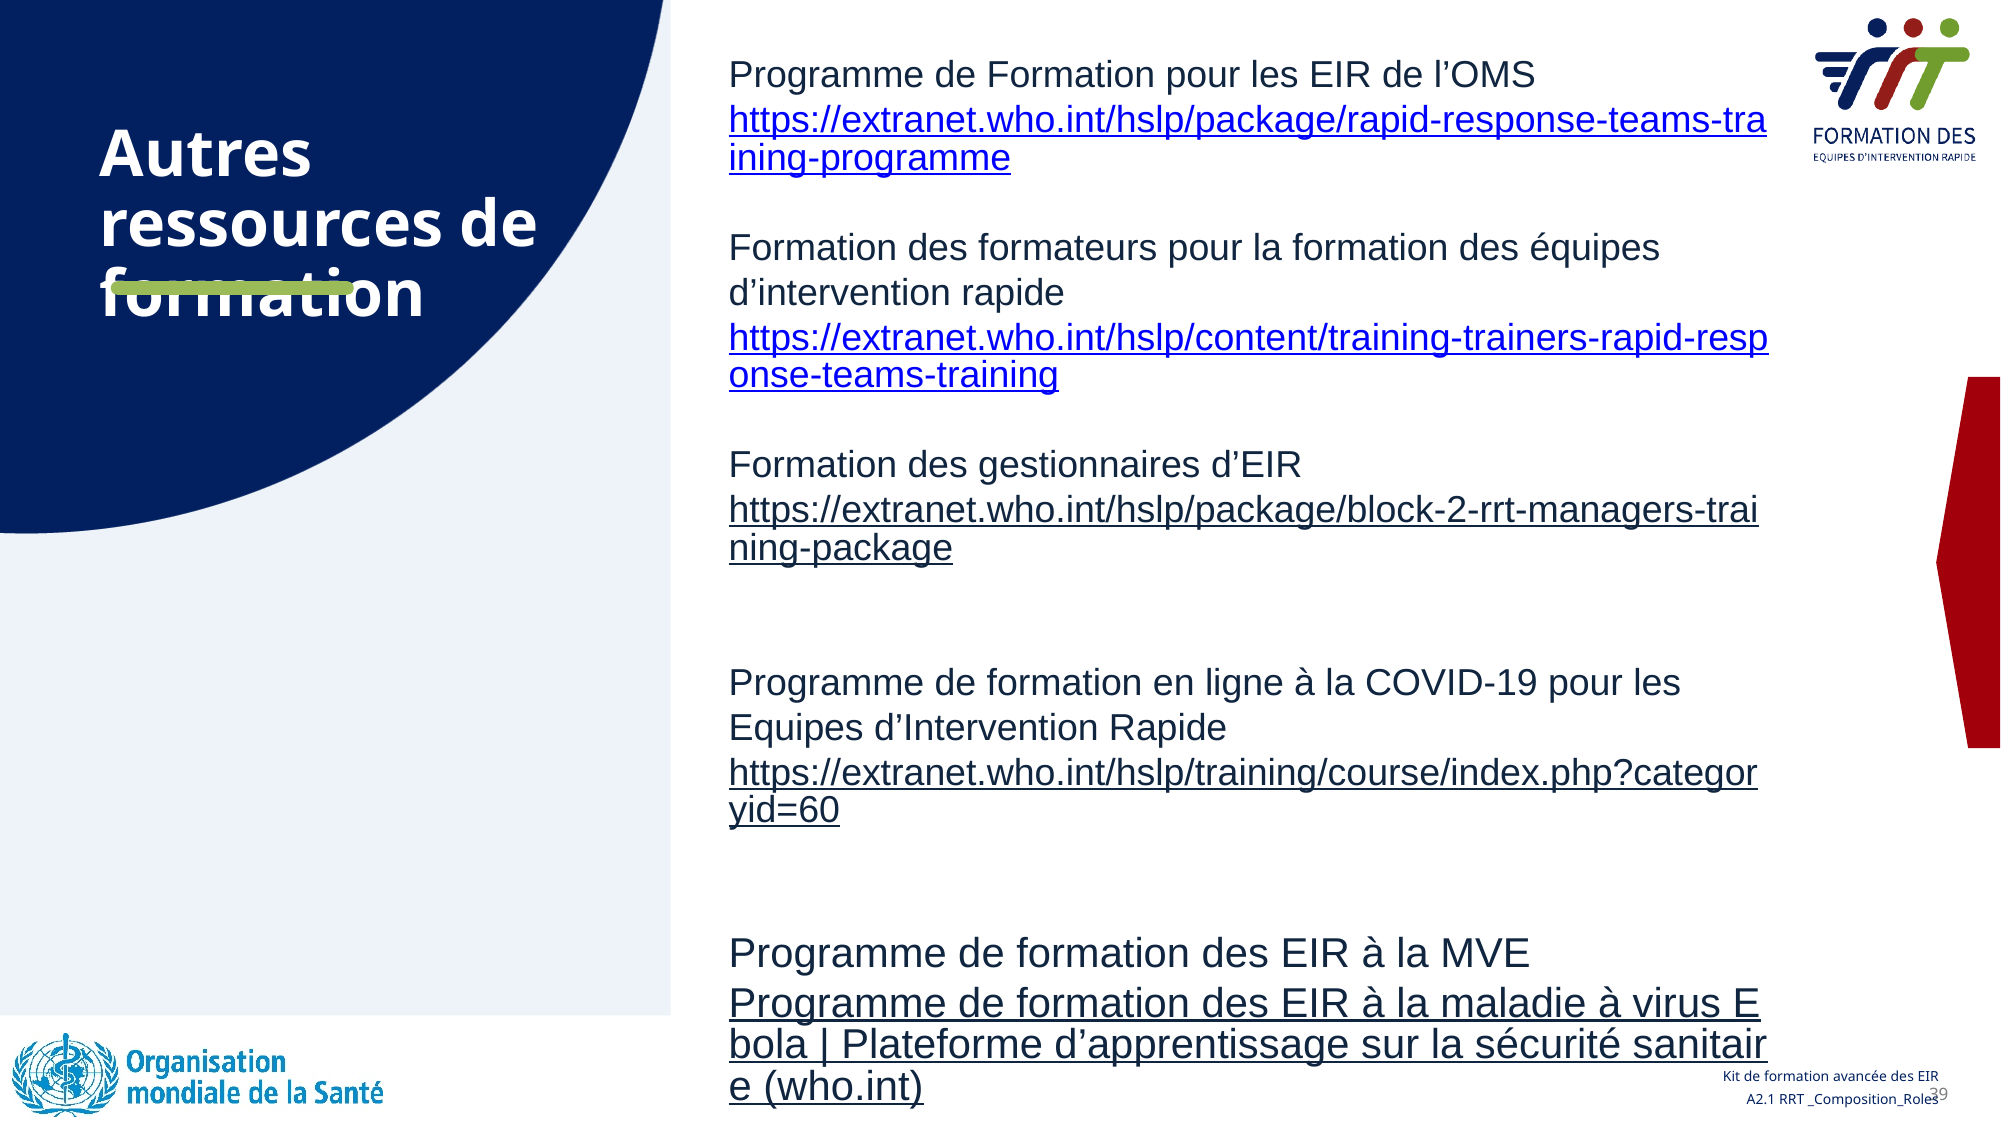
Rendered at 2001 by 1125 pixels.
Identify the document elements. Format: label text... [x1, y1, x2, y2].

picture [12, 1033, 383, 1117]
text_box [110, 281, 354, 295]
title Autres ressources de formation [84, 113, 621, 431]
text_box Programme de Formation pour les EIR de l’OMS https://extranet.who.int/hslp/package/rapid-response-teams-training-programme Formation des formateurs pour la formation des équipes d’intervention rapide https://extranet.who.int/hslp/content/training-trainers-rapid-response-teams-training Formation des gestionnaires d’EIR https://extranet.who.int/hslp/package/block-2-rrt-managers-training-package Programme de formation en ligne à la COVID-19 pour les Equipes d’Intervention Rapide https://extranet.who.int/hslp/training/course/index.php?categoryid=60 Programme de formation des EIR à la MVE Programme de formation des EIR à la maladie à virus Ebola | Plateforme d’apprentissage sur la sécurité sanitaire (who.int) [713, 42, 1789, 973]
picture [0, 0, 670, 538]
picture [1813, 17, 1976, 163]
picture [374, 1090, 383, 1100]
